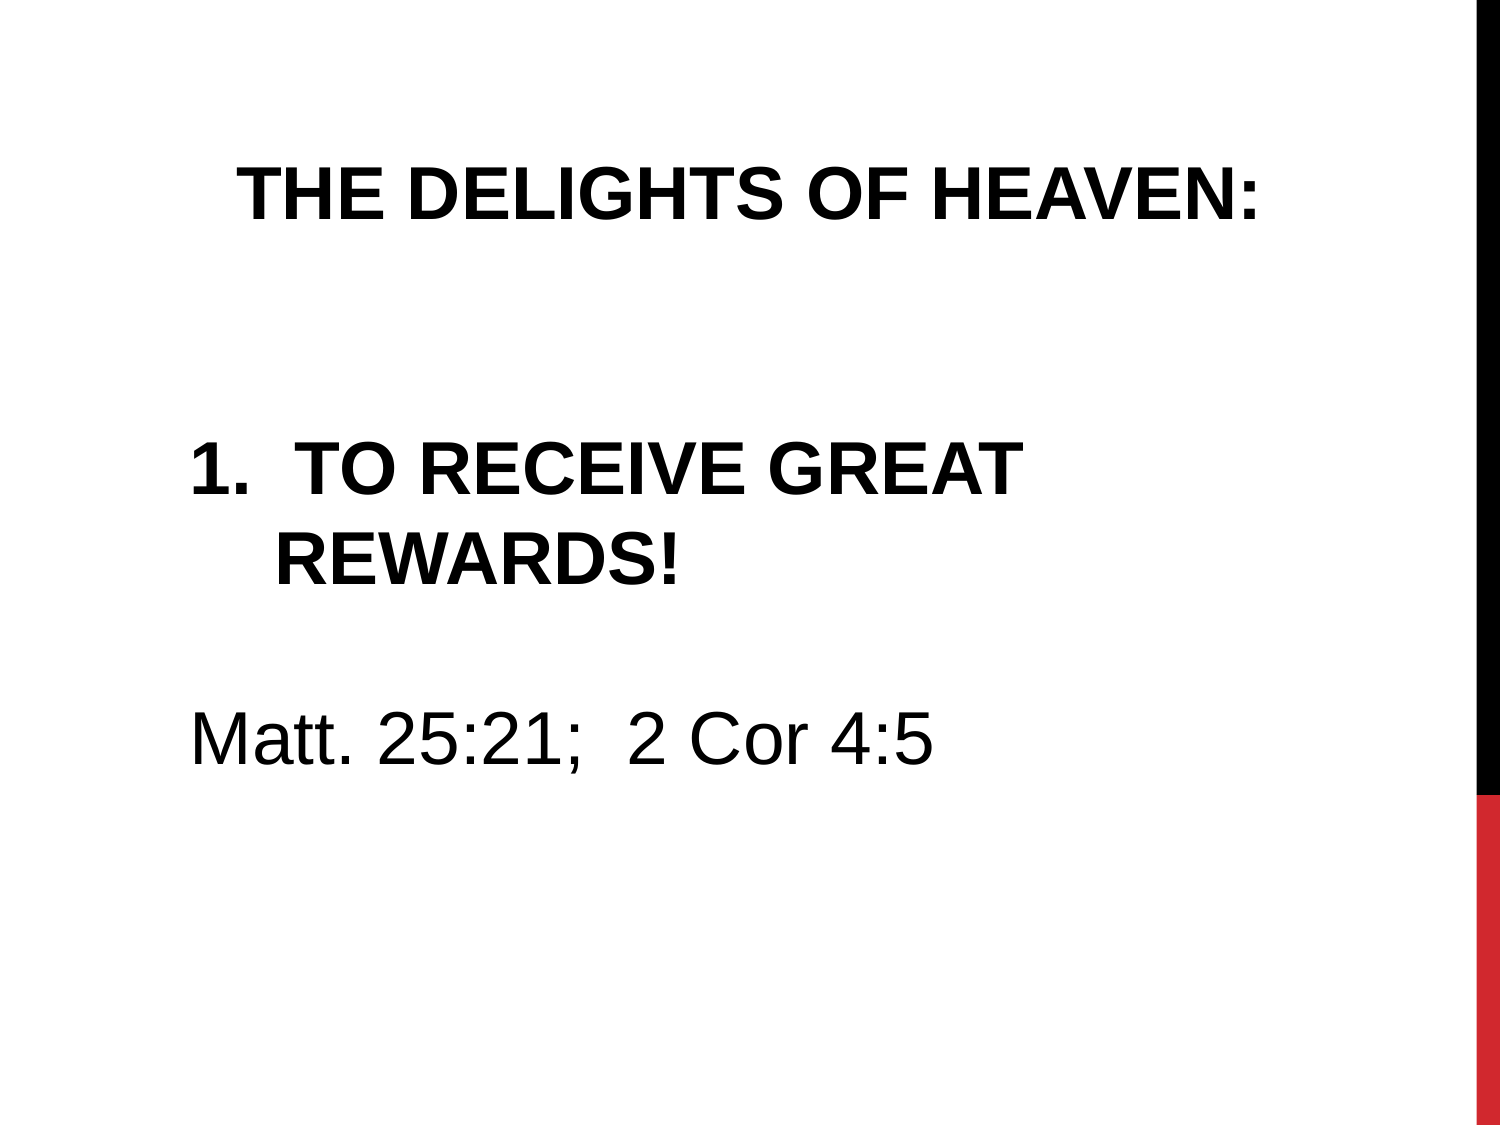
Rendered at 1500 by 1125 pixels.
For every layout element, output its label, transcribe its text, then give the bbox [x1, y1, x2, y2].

text_box TO RECEIVE GREAT REWARDS! Matt. 25:21; 2 Cor 4:5 [174, 412, 1313, 788]
text_box THE DELIGHTS OF HEAVEN: [149, 137, 1350, 243]
